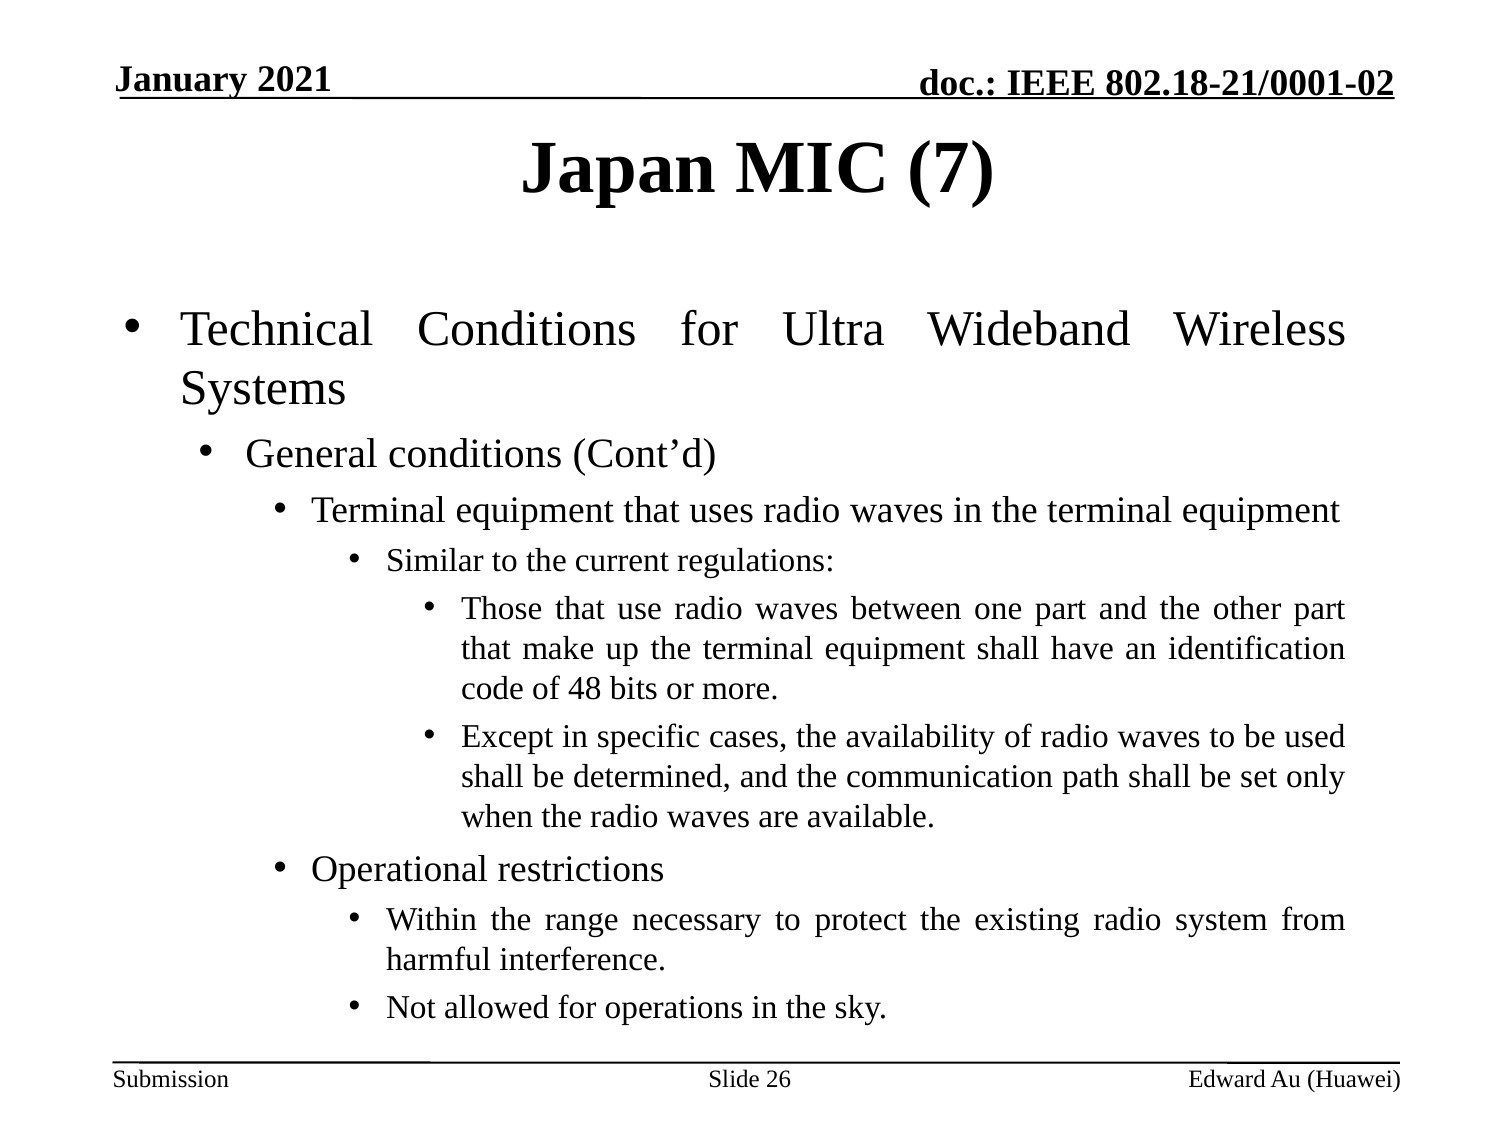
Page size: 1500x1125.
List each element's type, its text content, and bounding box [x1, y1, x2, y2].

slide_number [114, 54, 493, 100]
title Japan MIC (7) [120, 99, 1396, 226]
footer Edward Au (Huawei) [902, 1061, 1402, 1093]
slide_number Slide 26 [699, 1061, 800, 1123]
list Technical Conditions for Ultra Wideband Wireless Systems General conditions (Cont’d) Terminal equipment that uses radio waves in the terminal equipment Similar to the current regulations: Those that use radio waves between one part and the other part that make up the terminal equipment shall have an identification code of 48 bits or more. Except in specific cases, the availability of radio waves to be used shall be determined, and the communication path shall be set only when the radio waves are available. Operational restrictions Within the range necessary to protect the existing radio system from harmful interference. Not allowed for operations in the sky. [108, 287, 1363, 1063]
